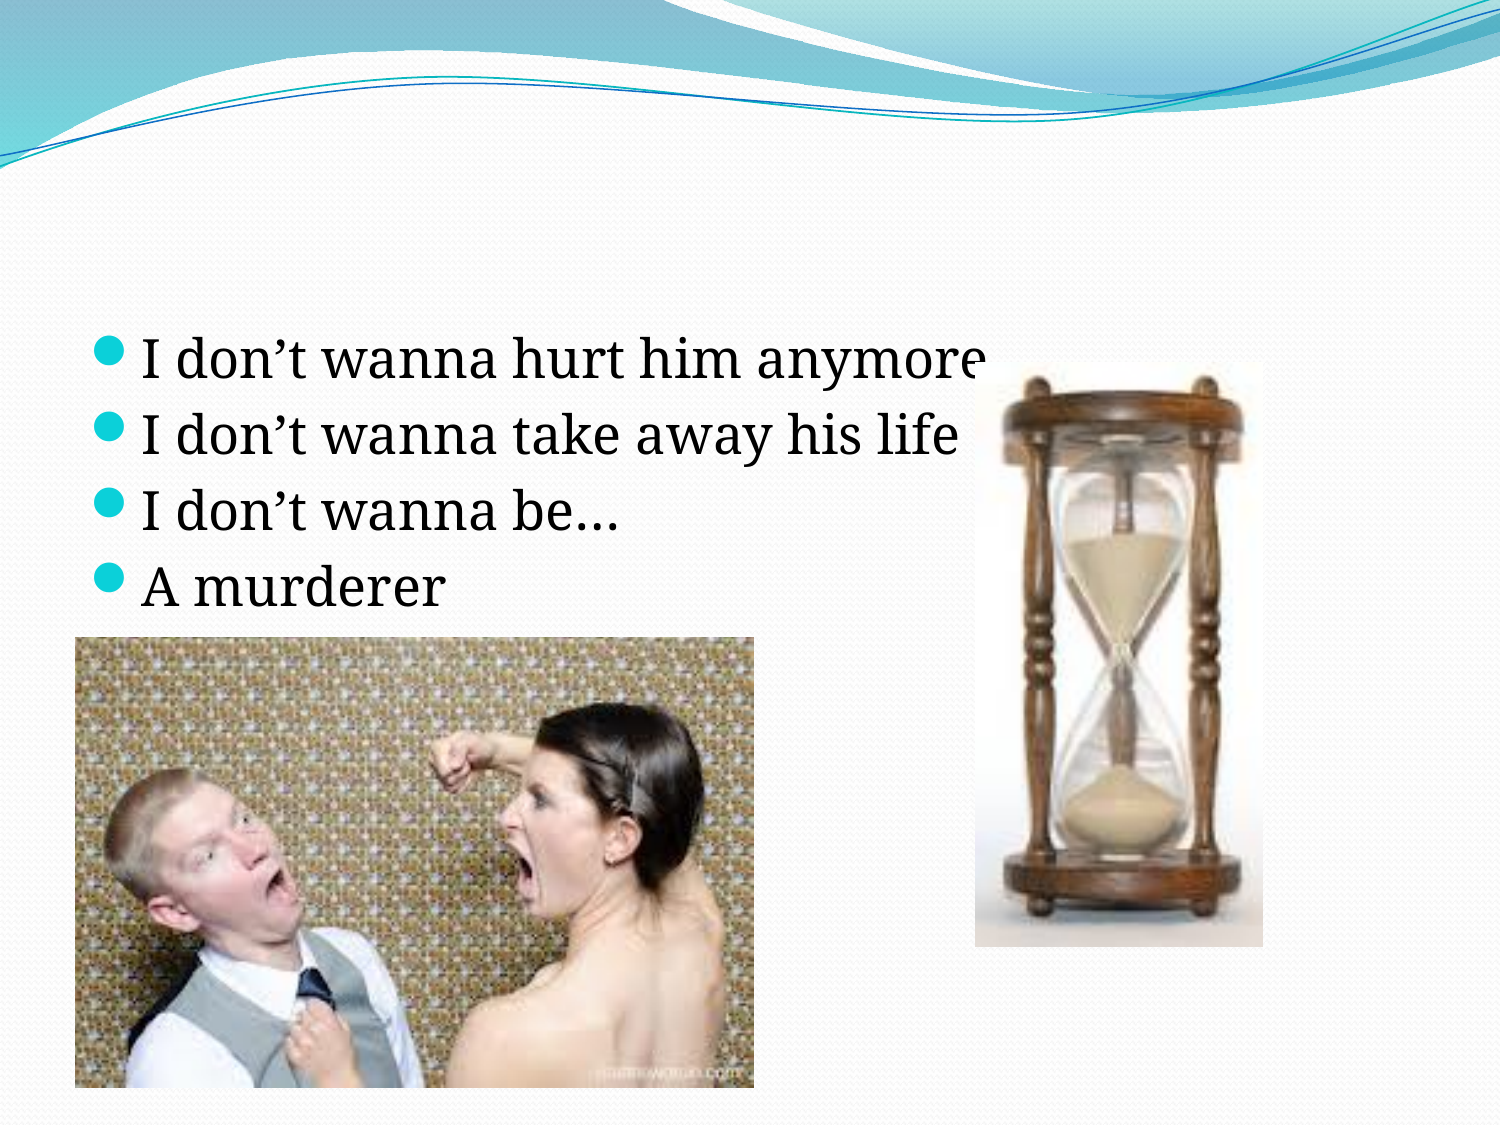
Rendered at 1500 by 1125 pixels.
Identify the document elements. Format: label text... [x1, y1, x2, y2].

list I don’t wanna hurt him anymore I don’t wanna take away his life I don’t wanna be… A murderer [75, 317, 1425, 1038]
picture [974, 362, 1263, 947]
picture [74, 637, 754, 1088]
